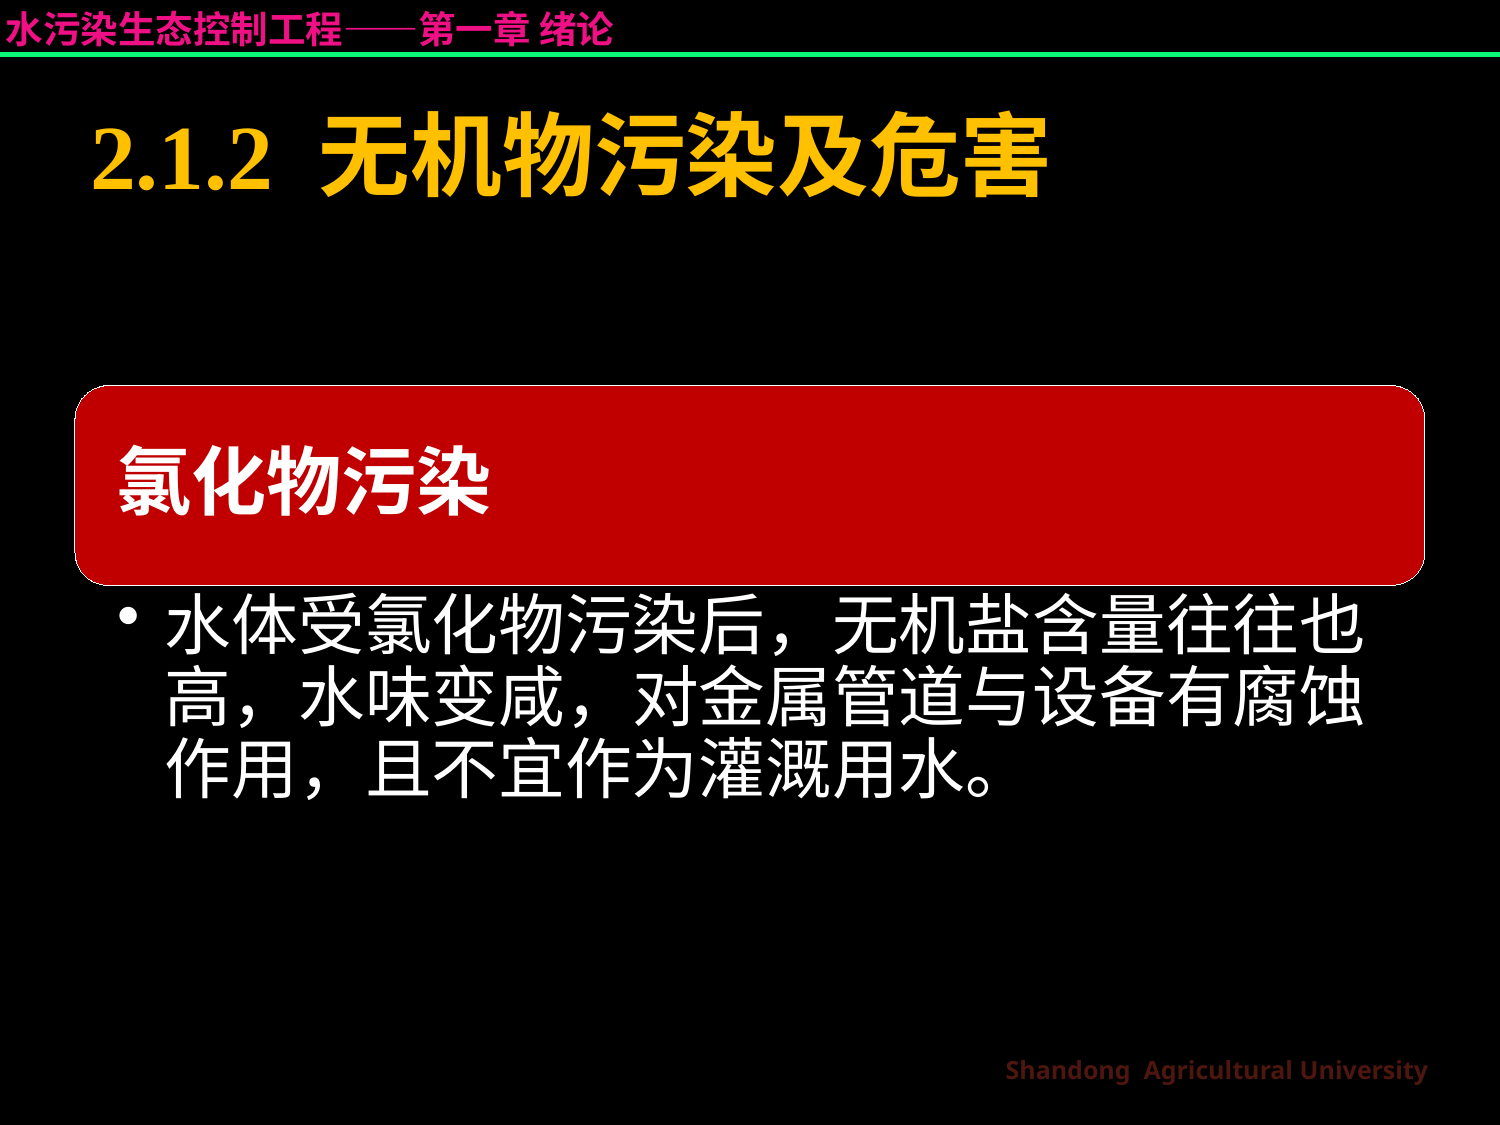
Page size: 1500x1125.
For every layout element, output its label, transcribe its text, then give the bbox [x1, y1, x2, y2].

title 2.1.2 无机物污染及危害 [75, 59, 1425, 248]
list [74, 276, 1426, 1020]
